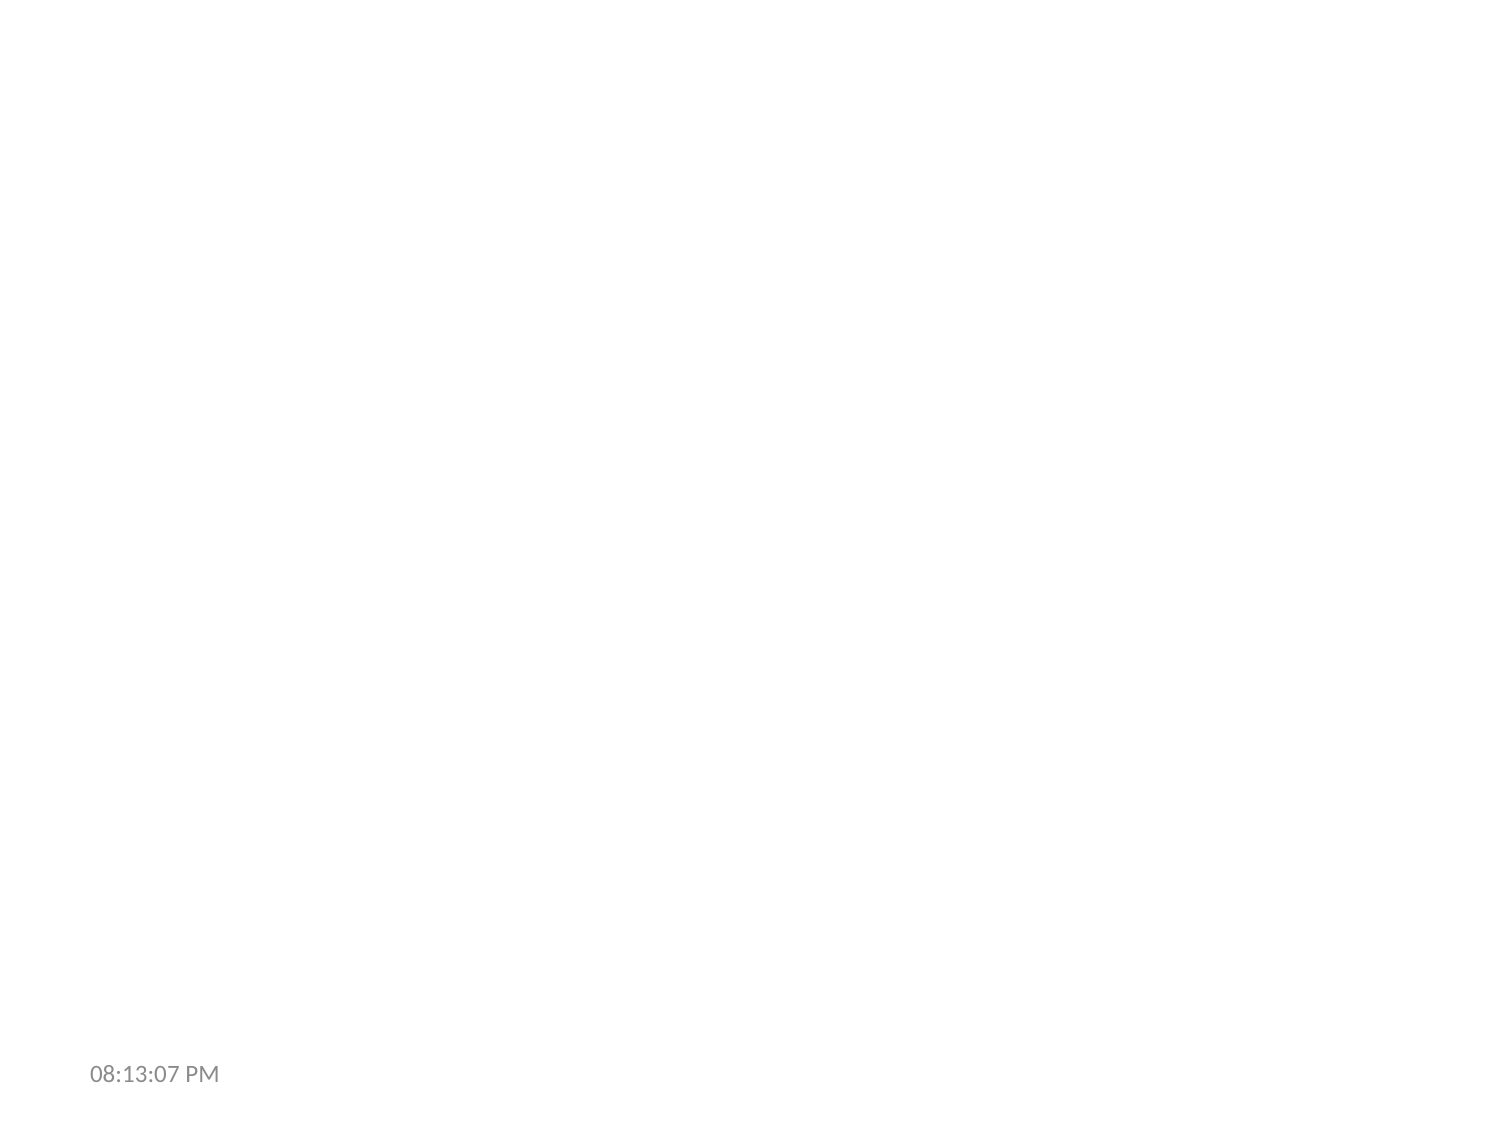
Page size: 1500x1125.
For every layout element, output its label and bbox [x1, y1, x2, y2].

slide_number [75, 1042, 425, 1103]
